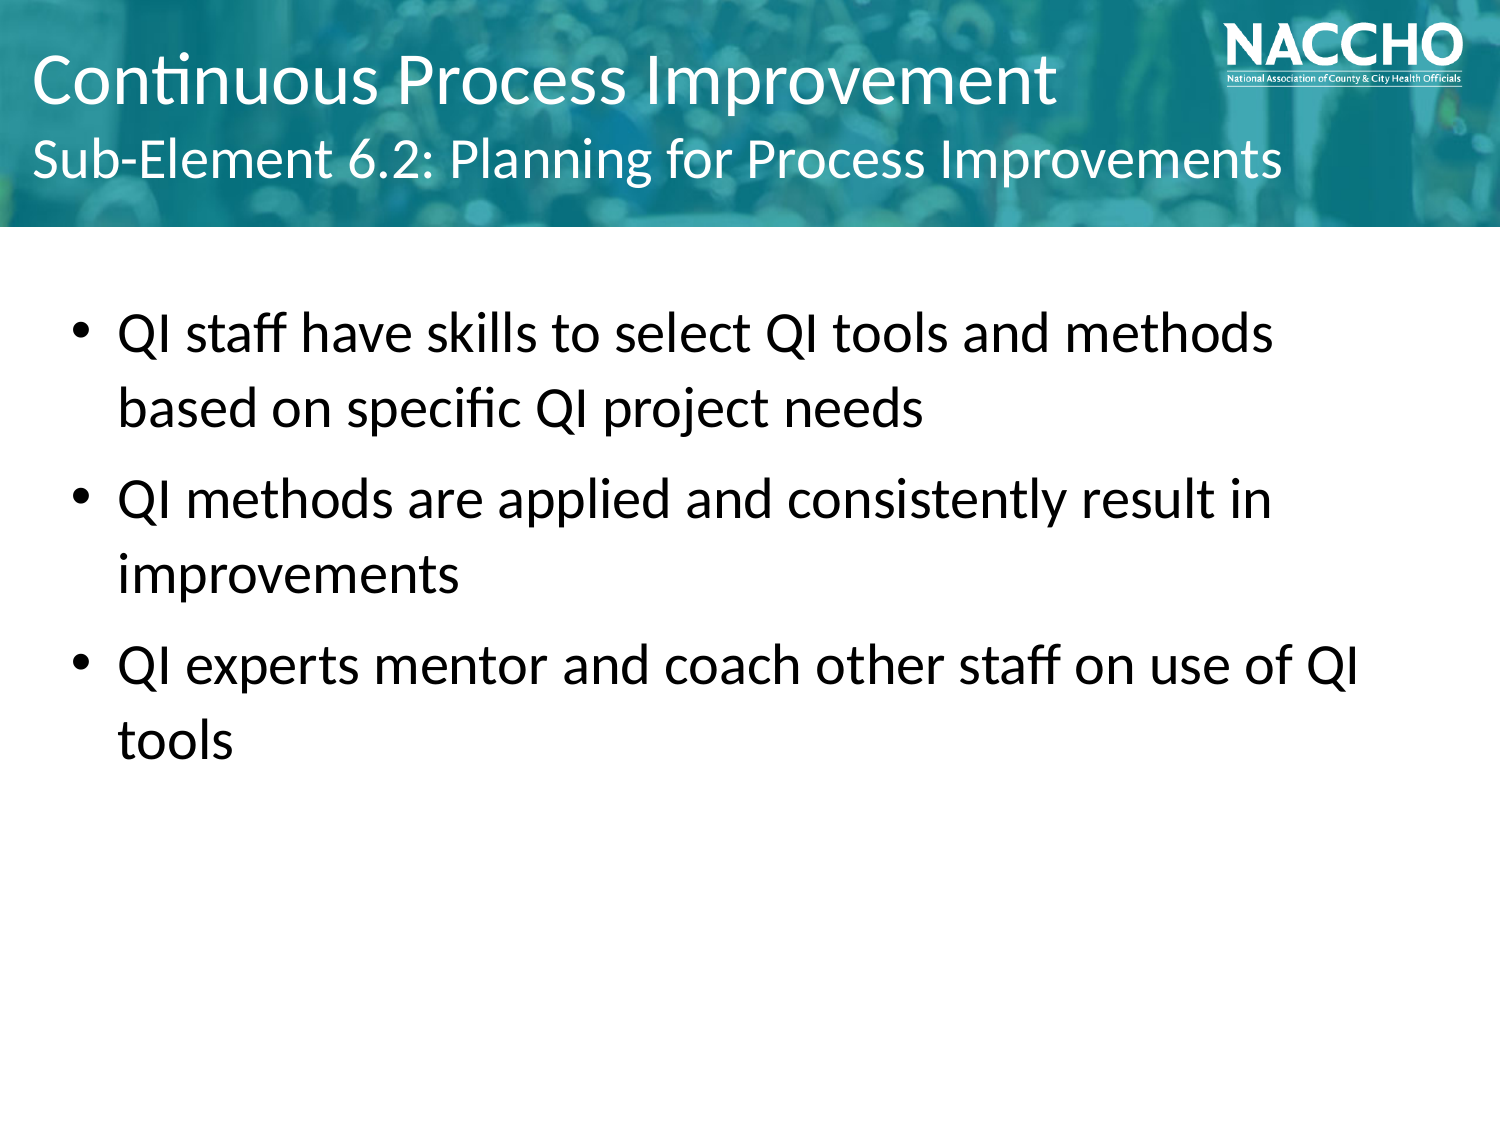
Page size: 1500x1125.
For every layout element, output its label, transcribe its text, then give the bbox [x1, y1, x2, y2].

picture [0, 0, 1500, 227]
text_box QI staff have skills to select QI tools and methods based on specific QI project needs QI methods are applied and consistently result in improvements QI experts mentor and coach other staff on use of QI tools [56, 281, 1400, 1125]
